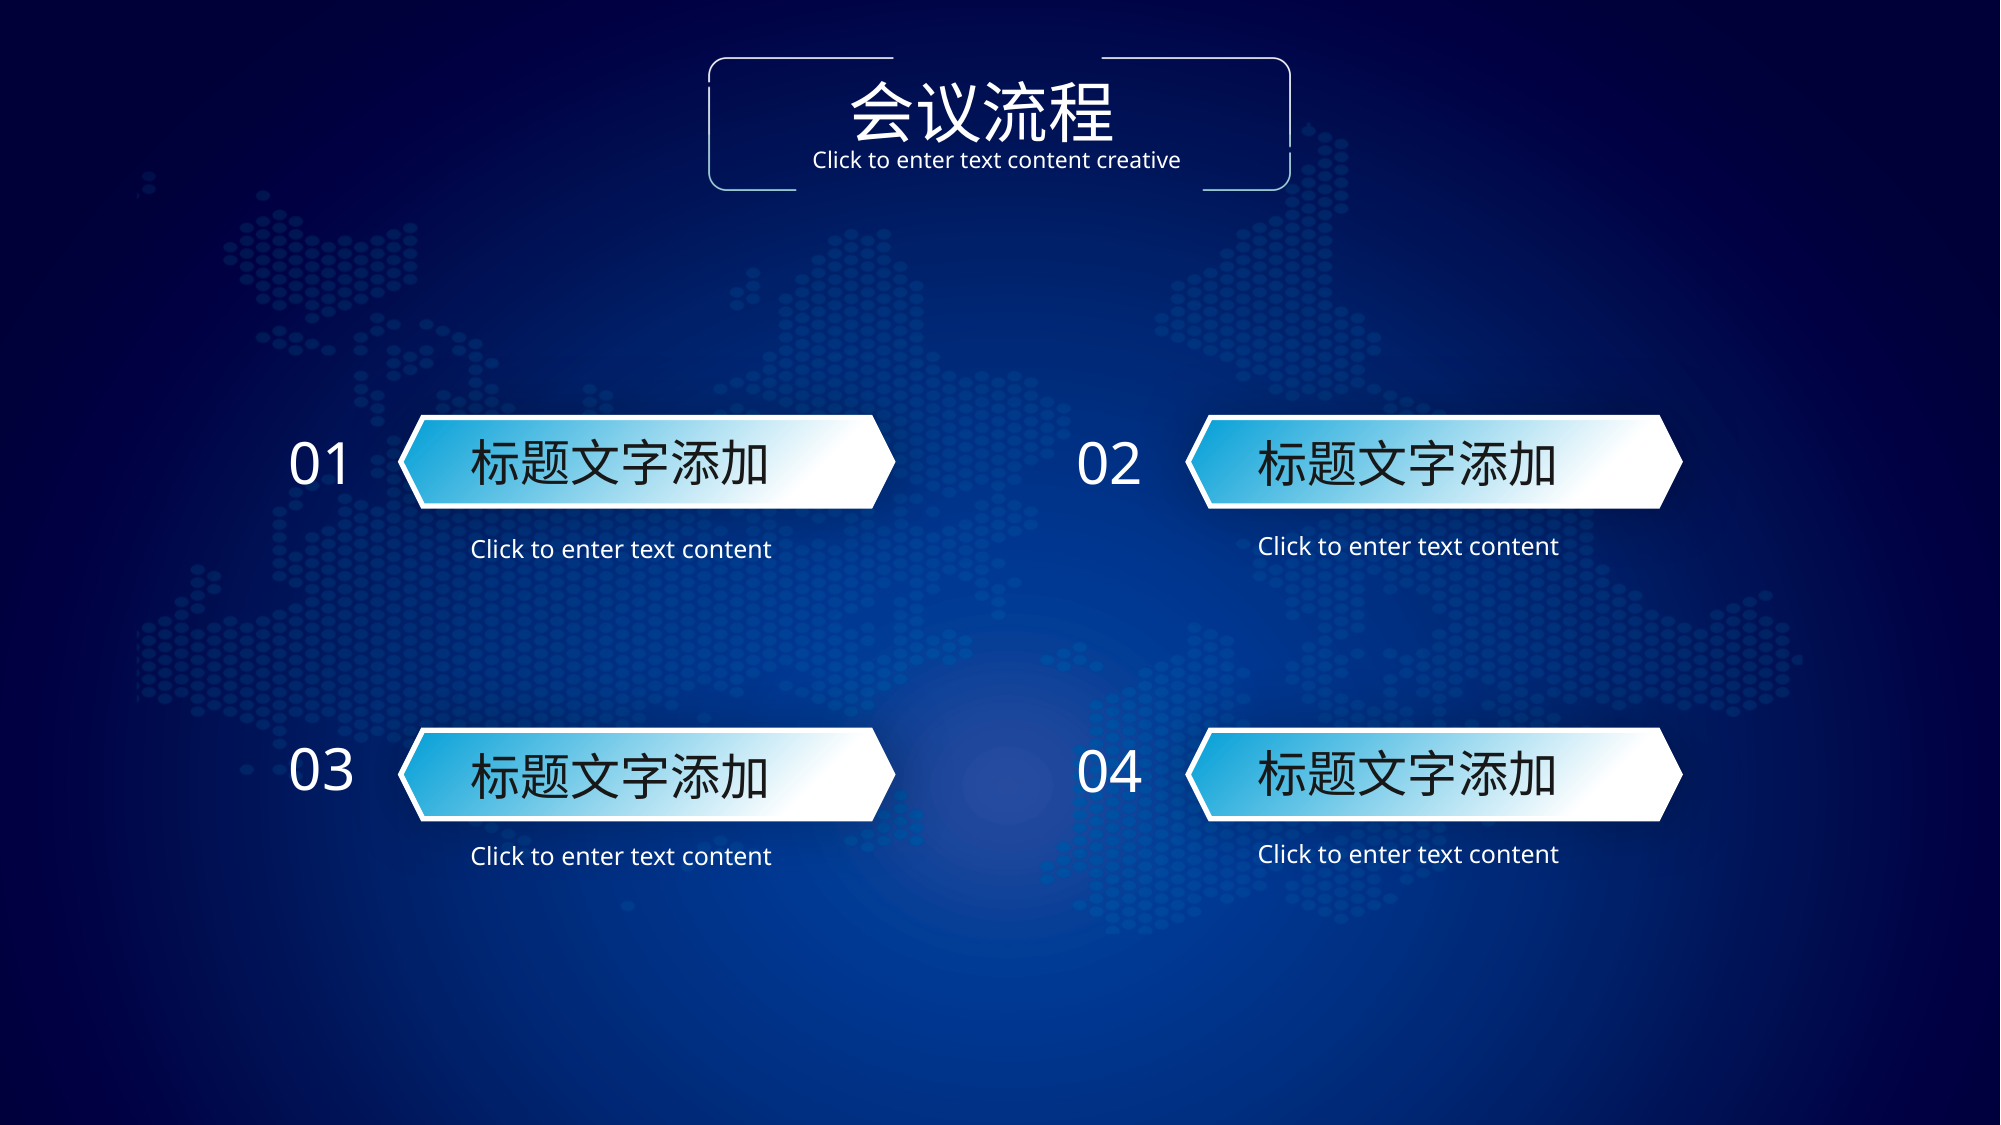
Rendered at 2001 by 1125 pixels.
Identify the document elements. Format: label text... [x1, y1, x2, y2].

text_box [1188, 417, 1832, 569]
picture [0, 0, 2000, 1125]
text_box 01 [244, 419, 371, 504]
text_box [650, 63, 1349, 181]
text_box 03 [244, 724, 371, 810]
text_box 02 [1044, 419, 1158, 504]
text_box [1188, 730, 1832, 877]
text_box 04 [1031, 726, 1158, 812]
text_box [400, 417, 1044, 571]
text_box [400, 730, 1044, 879]
